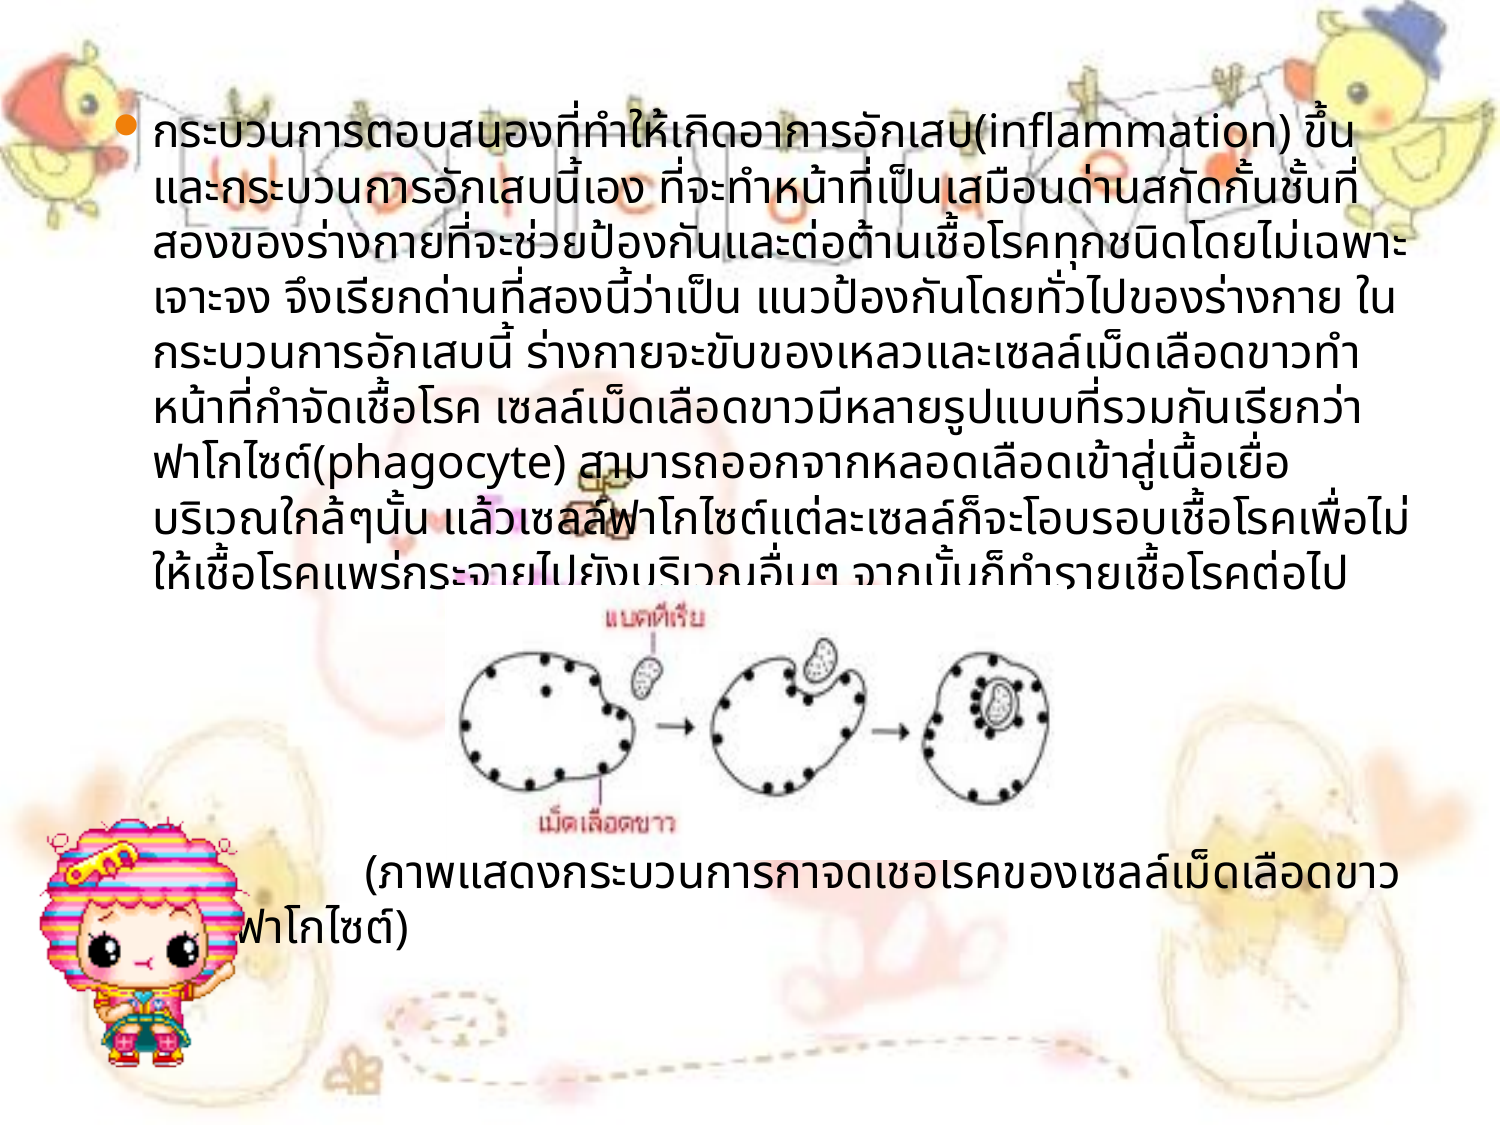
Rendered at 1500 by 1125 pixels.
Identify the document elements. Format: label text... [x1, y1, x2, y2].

list กระบวนการตอบสนองที่ทำให้เกิดอาการอักเสบ(inflammation) ขึ้น และกระบวนการอักเสบนี้เอง ที่จะทำหน้าที่เป็นเสมือนด่านสกัดกั้นชั้นที่สองของร่างกายที่จะช่วยป้องกันและต่อต้านเชื้อโรคทุกชนิดโดยไม่เฉพาะเจาะจง จึงเรียกด่านที่สองนี้ว่าเป็น แนวป้องกันโดยทั่วไปของร่างกาย ในกระบวนการอักเสบนี้ ร่างกายจะขับของเหลวและเซลล์เม็ดเลือดขาวทำหน้าที่กำจัดเชื้อโรค เซลล์เม็ดเลือดขาวมีหลายรูปแบบที่รวมกันเรียกว่า ฟาโกไซต์(phagocyte) สามารถออกจากหลอดเลือดเข้าสู่เนื้อเยื่อบริเวณใกล้ๆนั้น แล้วเซลล์ฟาโกไซต์แต่ละเซลล์ก็จะโอบรอบเชื้อโรคเพื่อไม่ให้เชื้อโรคแพร่กระจายไปยังบริเวณอื่นๆ จากนั้นก็ทำรายเชื้อโรคต่อไป (ภาพแสดงกระบวนการกำจัดเชื้อโรคของเซลล์เม็ดเลือดขาวพวกฟาโกไซต์) [82, 86, 1430, 1020]
picture [0, 0, 1500, 1125]
